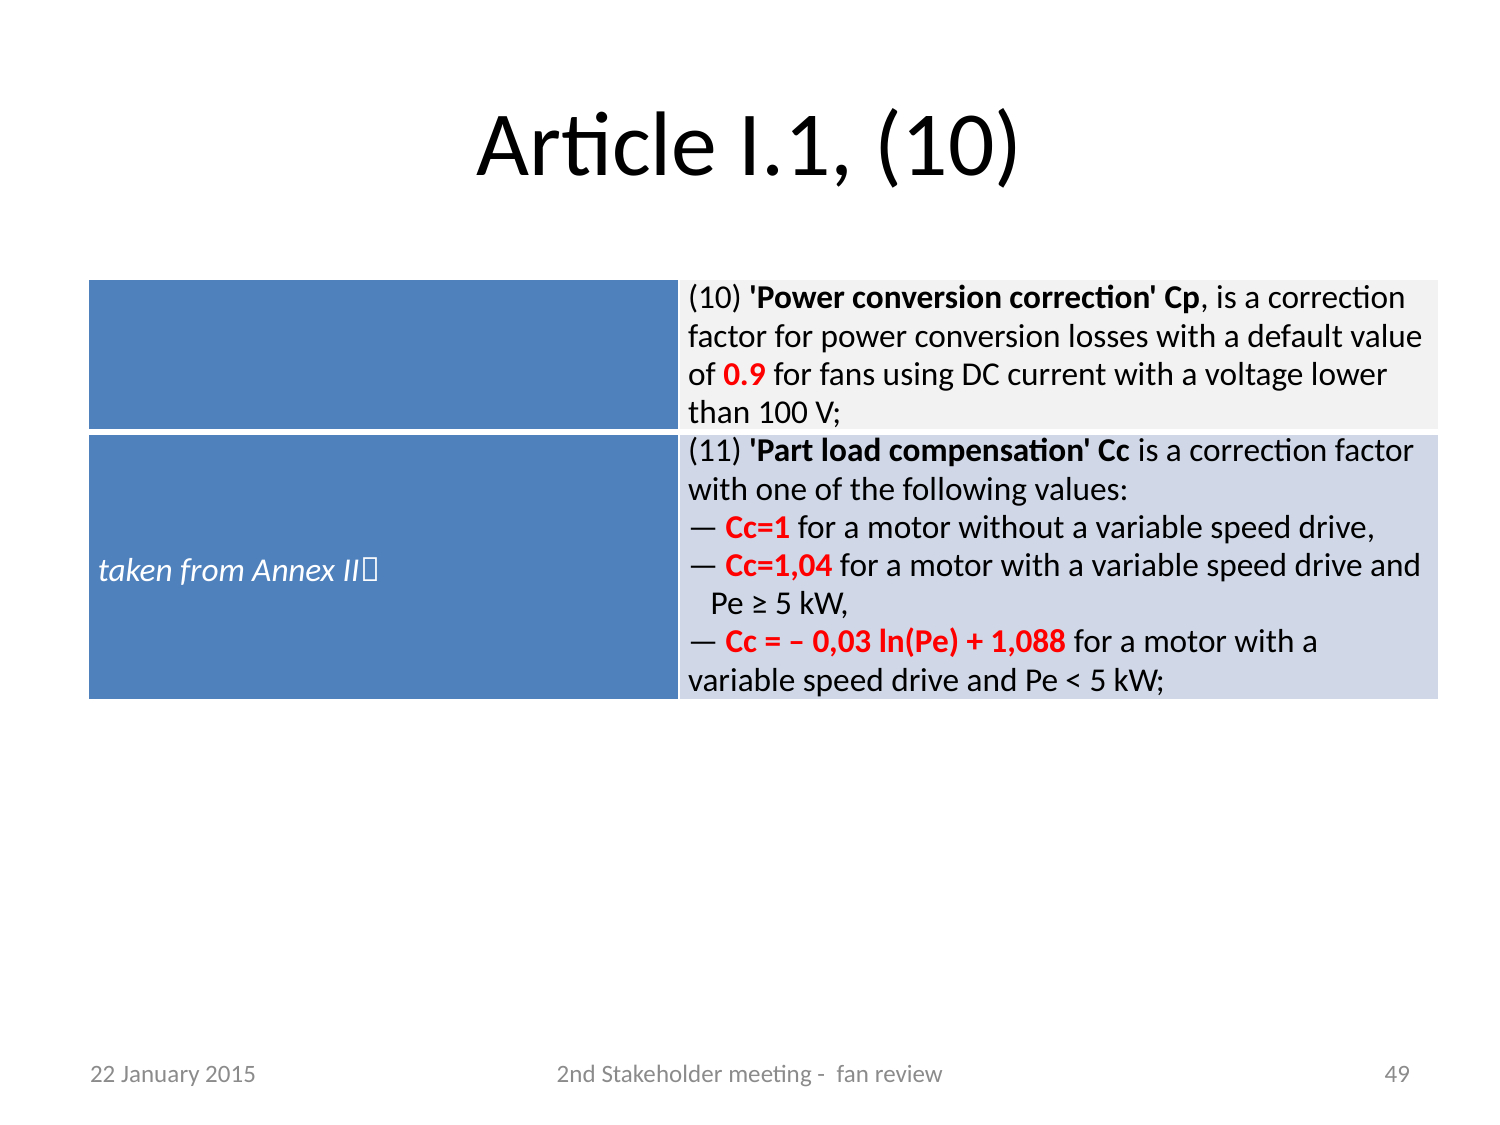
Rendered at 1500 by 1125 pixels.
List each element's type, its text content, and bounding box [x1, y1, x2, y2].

table_cell taken from Annex II [89, 435, 678, 699]
table_header [89, 280, 678, 429]
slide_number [75, 1042, 425, 1103]
title Article I.1, (10) [75, 45, 1425, 233]
slide_number 49 [1074, 1042, 1425, 1103]
footer 2nd Stakeholder meeting - fan review [512, 1042, 988, 1103]
table_cell (11) 'Part load compensation' Cc is a correction factor with one of the following values: — Cc=1 for a motor without a variable speed drive, — Cc=1,04 for a motor with a variable speed drive and Pe ≥ 5 kW, — Cc = – 0,03 ln(Pe) + 1,088 for a motor with a variable speed drive and Pe < 5 kW; [680, 435, 1438, 699]
table_header (10) 'Power conversion correction' Cp, is a correction factor for power conversion losses with a default value of 0.9 for fans using DC current with a voltage lower than 100 V; [680, 280, 1438, 429]
